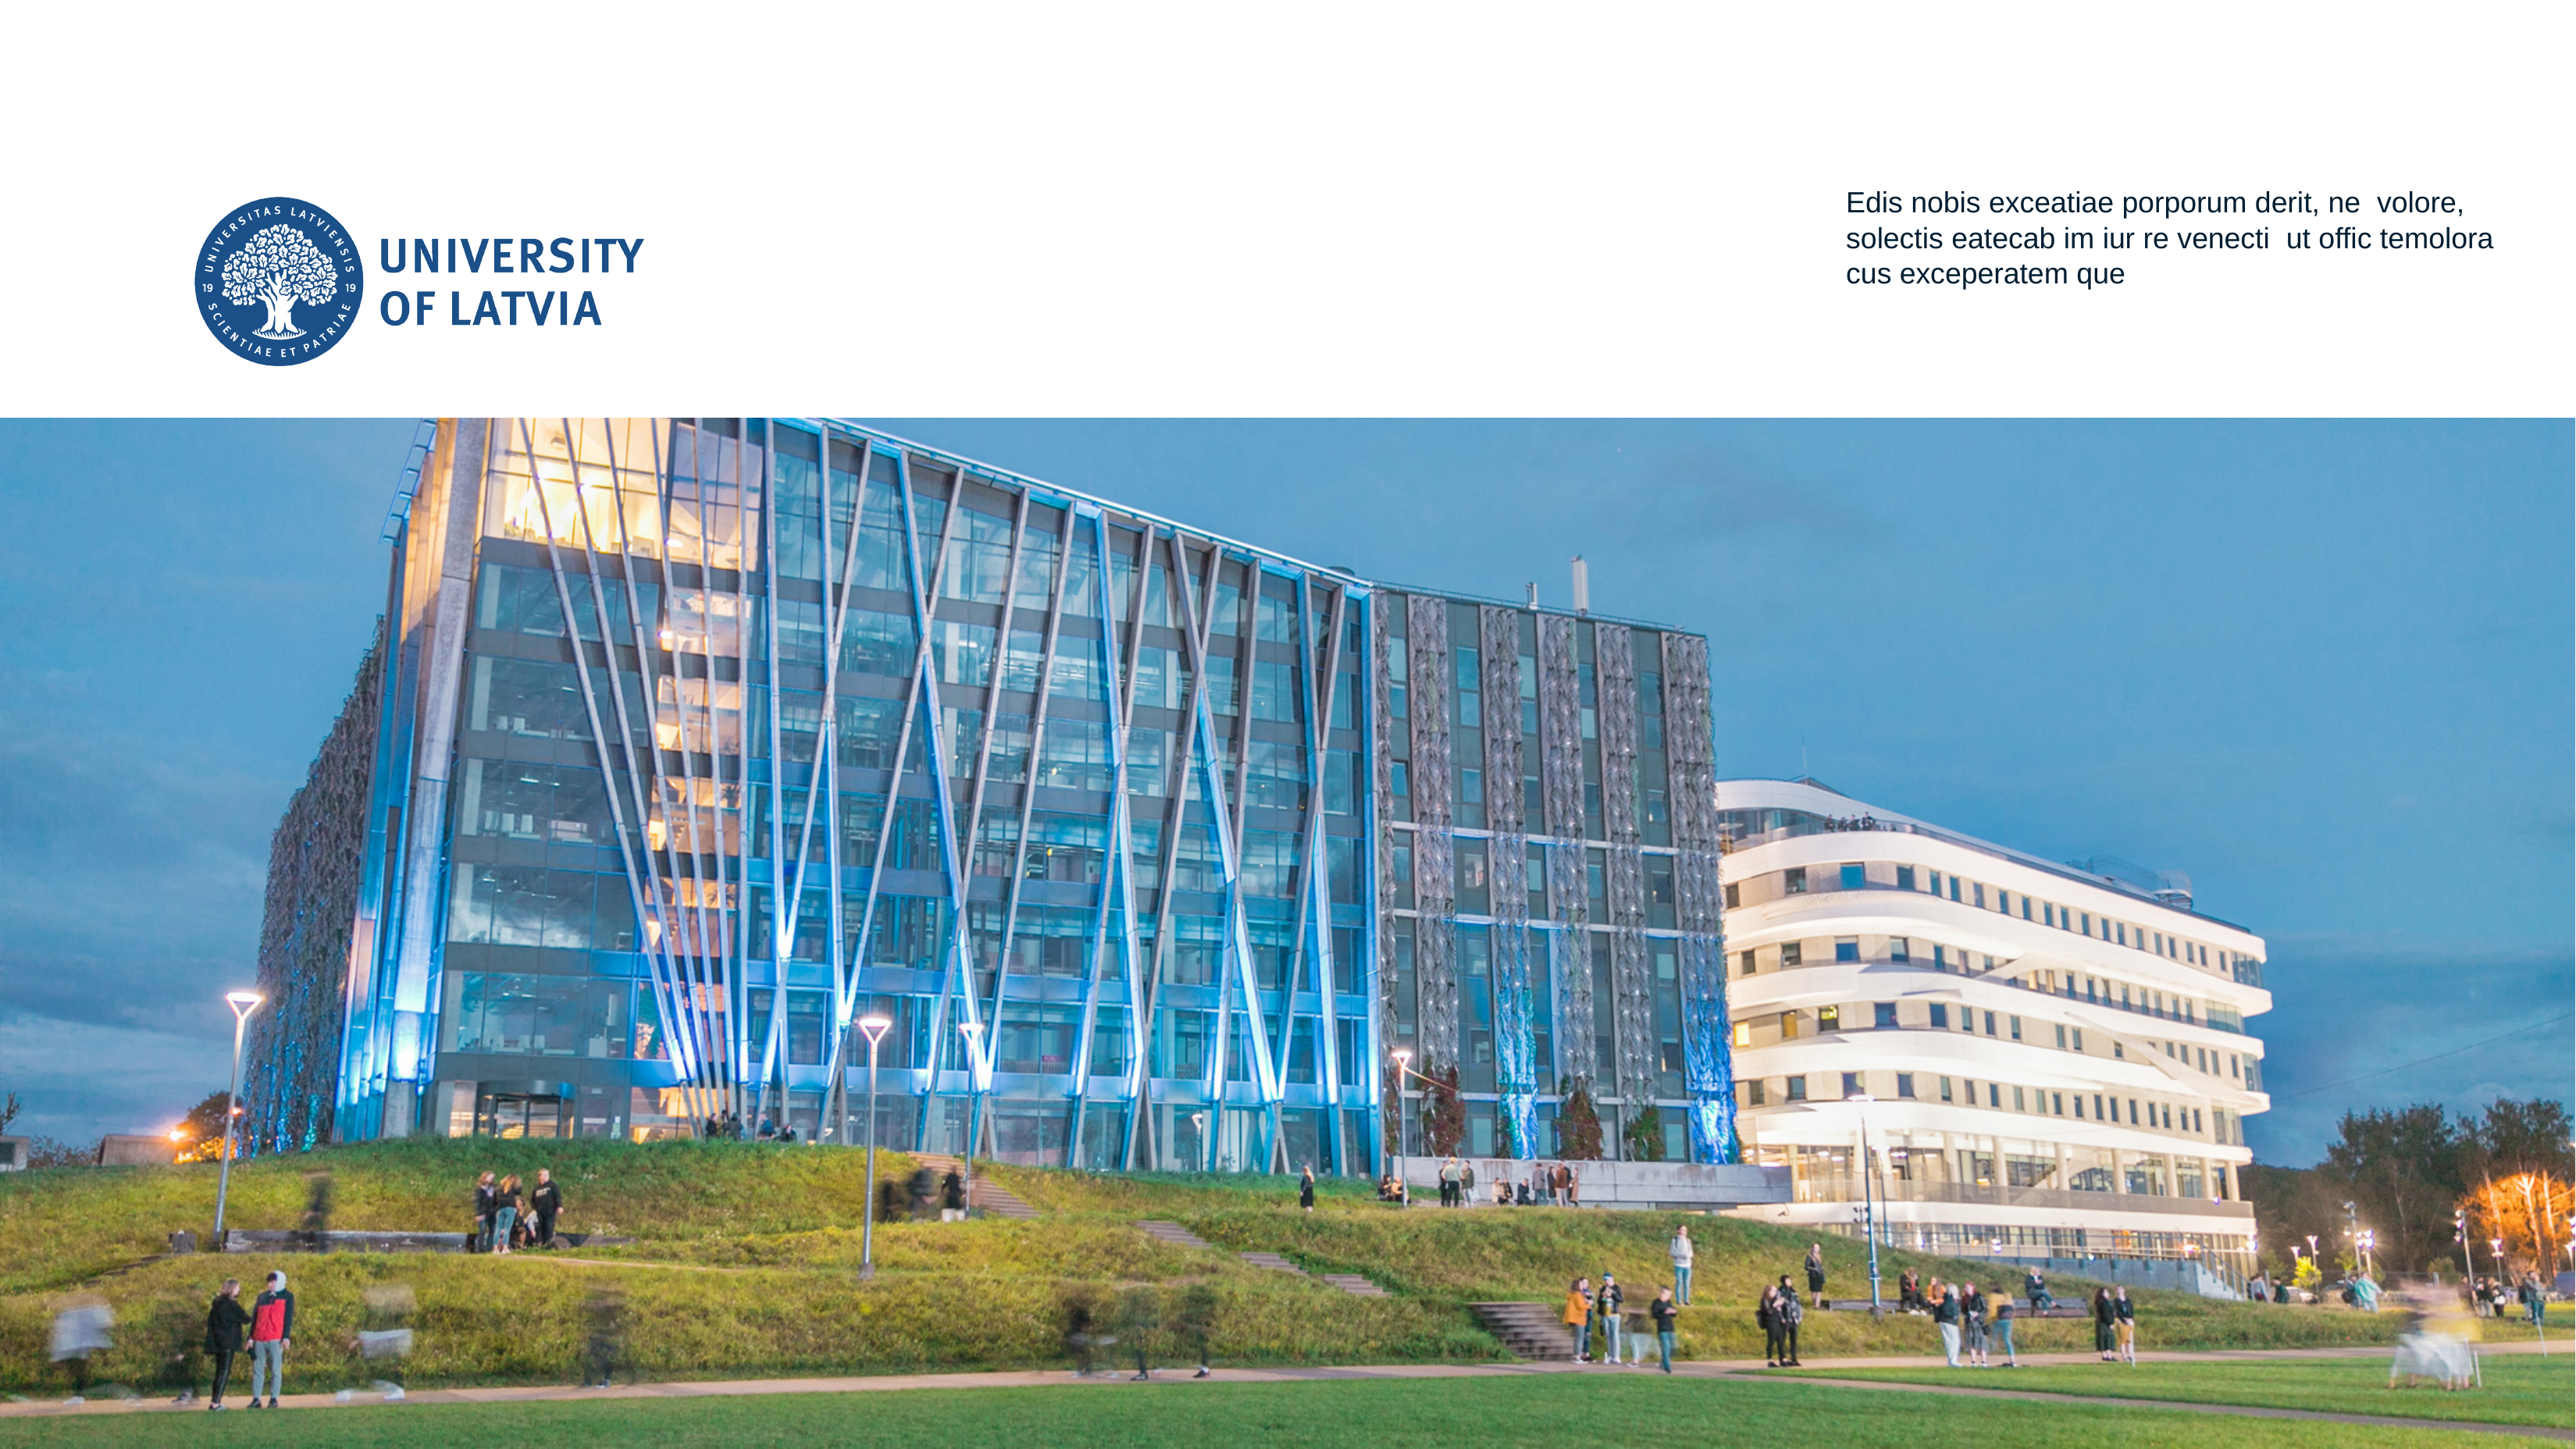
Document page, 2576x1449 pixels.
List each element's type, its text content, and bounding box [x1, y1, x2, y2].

picture [0, 418, 2576, 1449]
list Edis nobis exceatiae porporum derit, ne volore, solectis eatecab im iur re venecti ut offic temolora cus exceperatem que [1834, 177, 2518, 364]
picture [194, 197, 644, 366]
